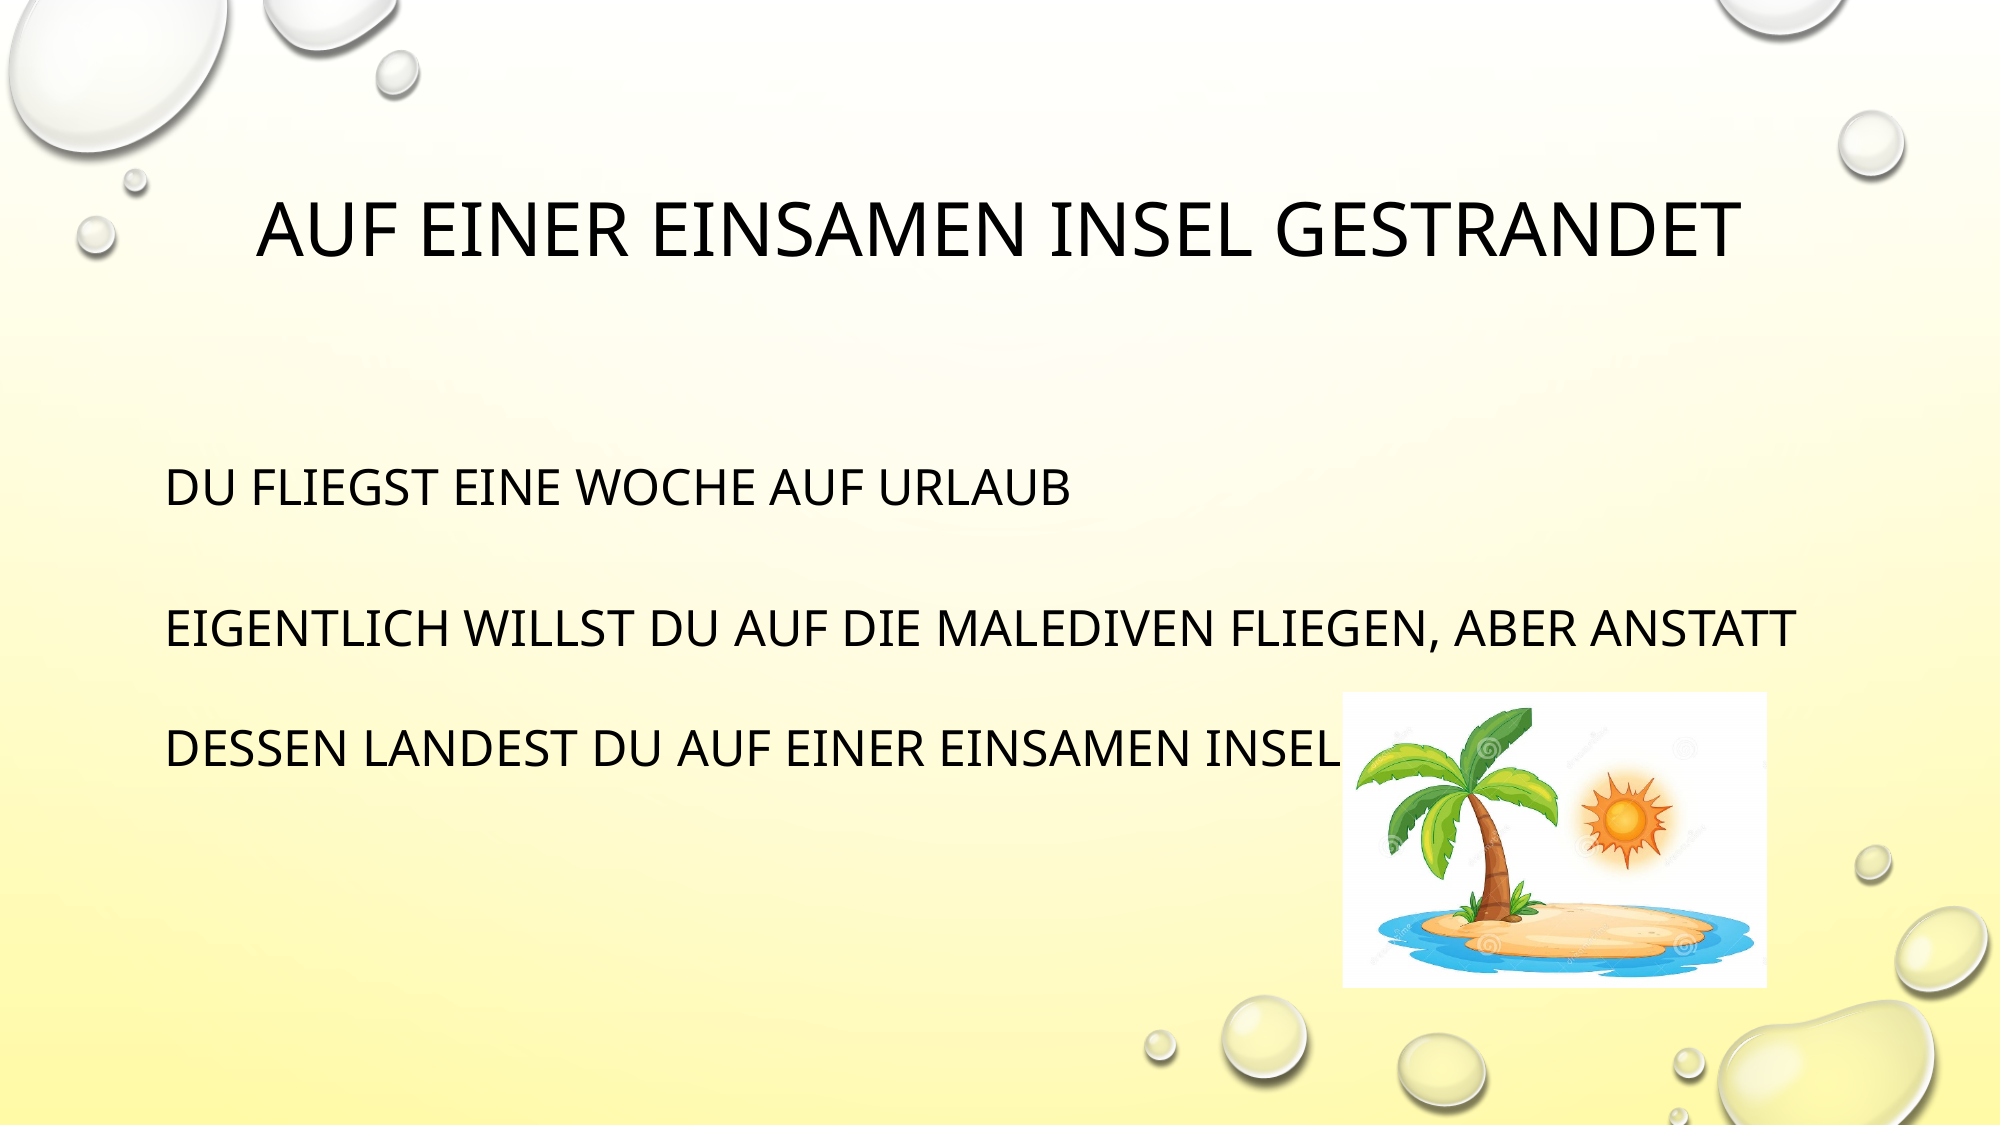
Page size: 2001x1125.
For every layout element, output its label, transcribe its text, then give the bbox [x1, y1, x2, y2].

title Auf einer einsamen Insel gestrandet [149, 101, 1851, 364]
picture [0, 0, 2000, 1125]
list du fliegst eine Woche auf Urlaub Eigentlich willst du auf die Malediven fliegen, aber anstatt dessen landest du auf einer einsamen Insel… [149, 388, 1850, 950]
